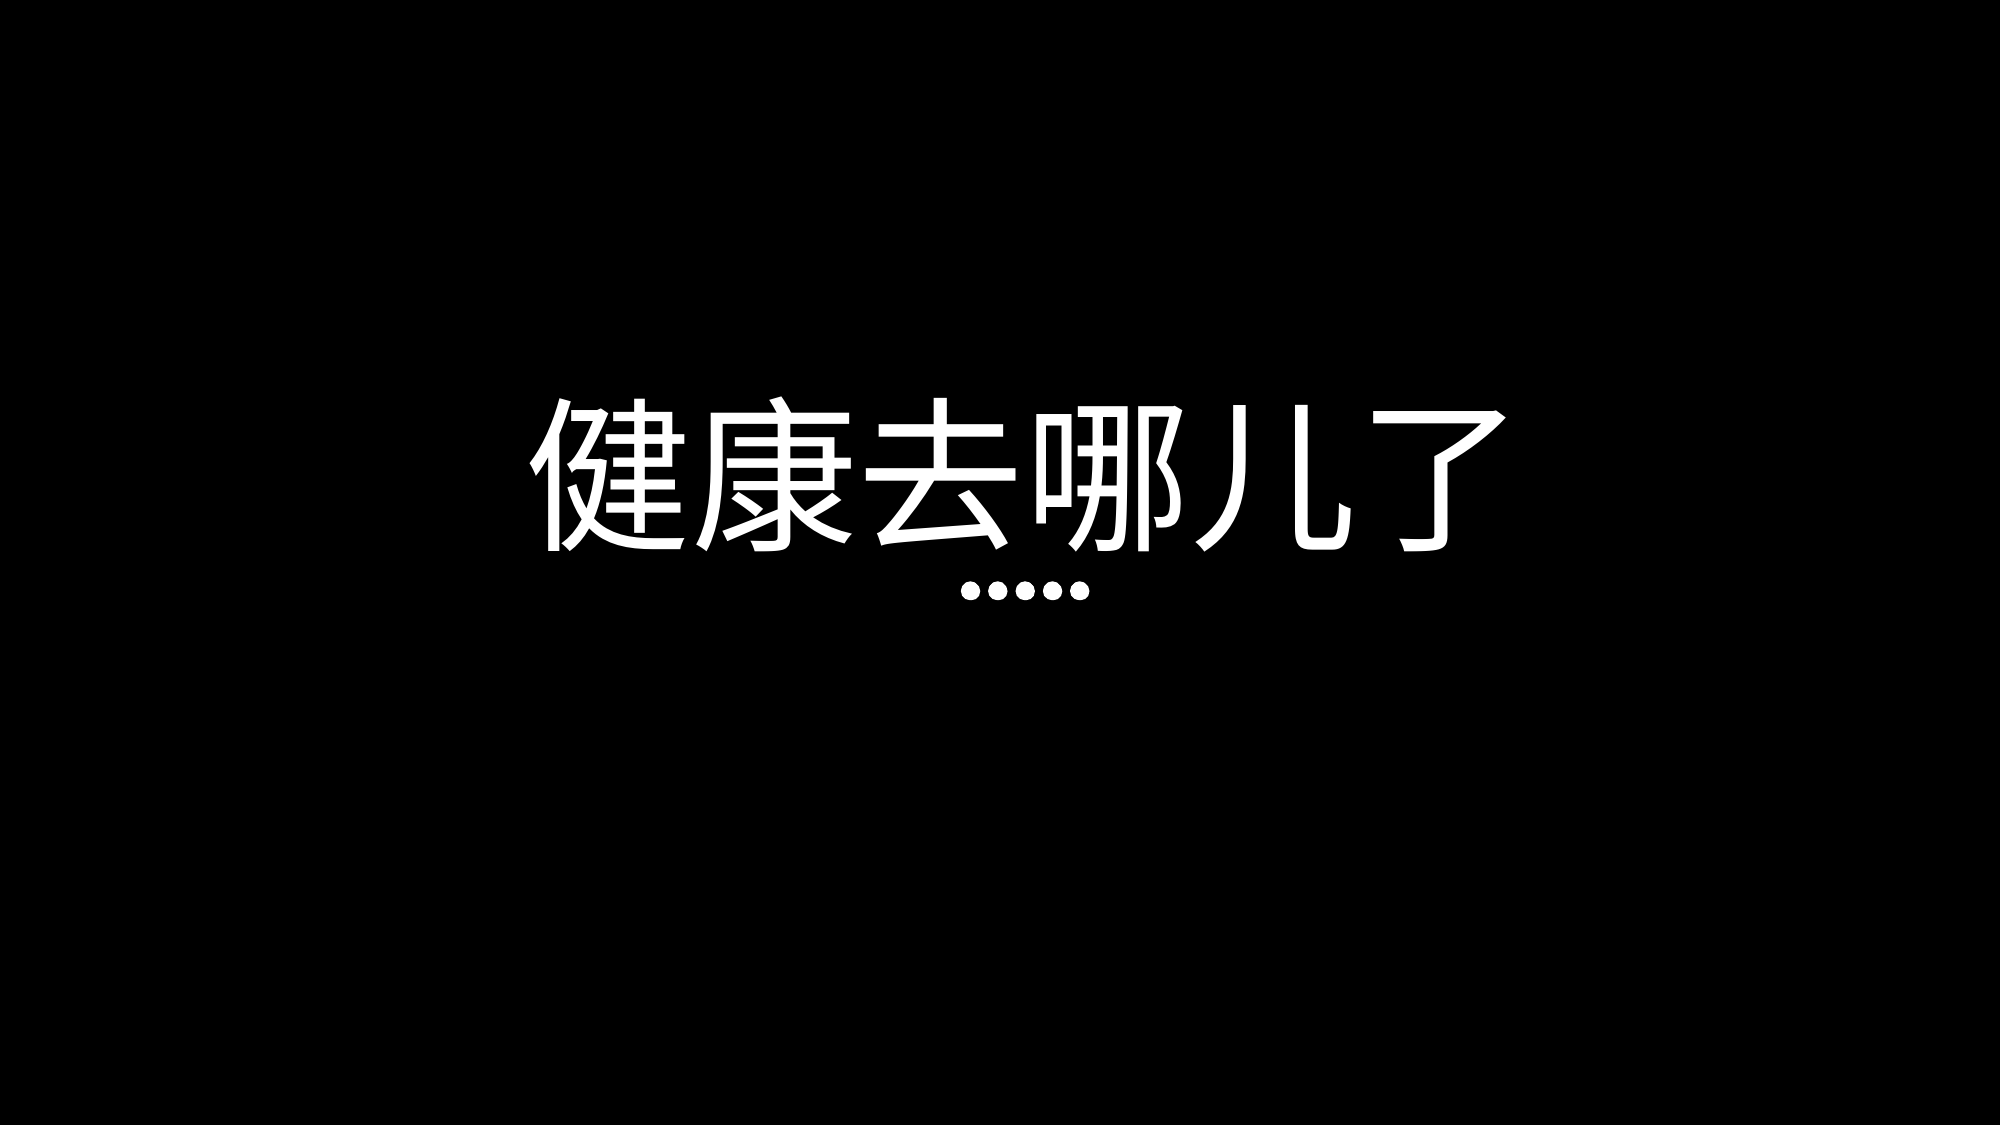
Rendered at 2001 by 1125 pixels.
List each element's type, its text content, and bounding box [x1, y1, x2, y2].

text_box [1043, 581, 1064, 602]
text_box [961, 581, 982, 602]
text_box [1070, 581, 1091, 602]
text_box [988, 581, 1009, 602]
text_box 健康去哪儿了 [385, 364, 1664, 580]
text_box [1015, 581, 1037, 602]
